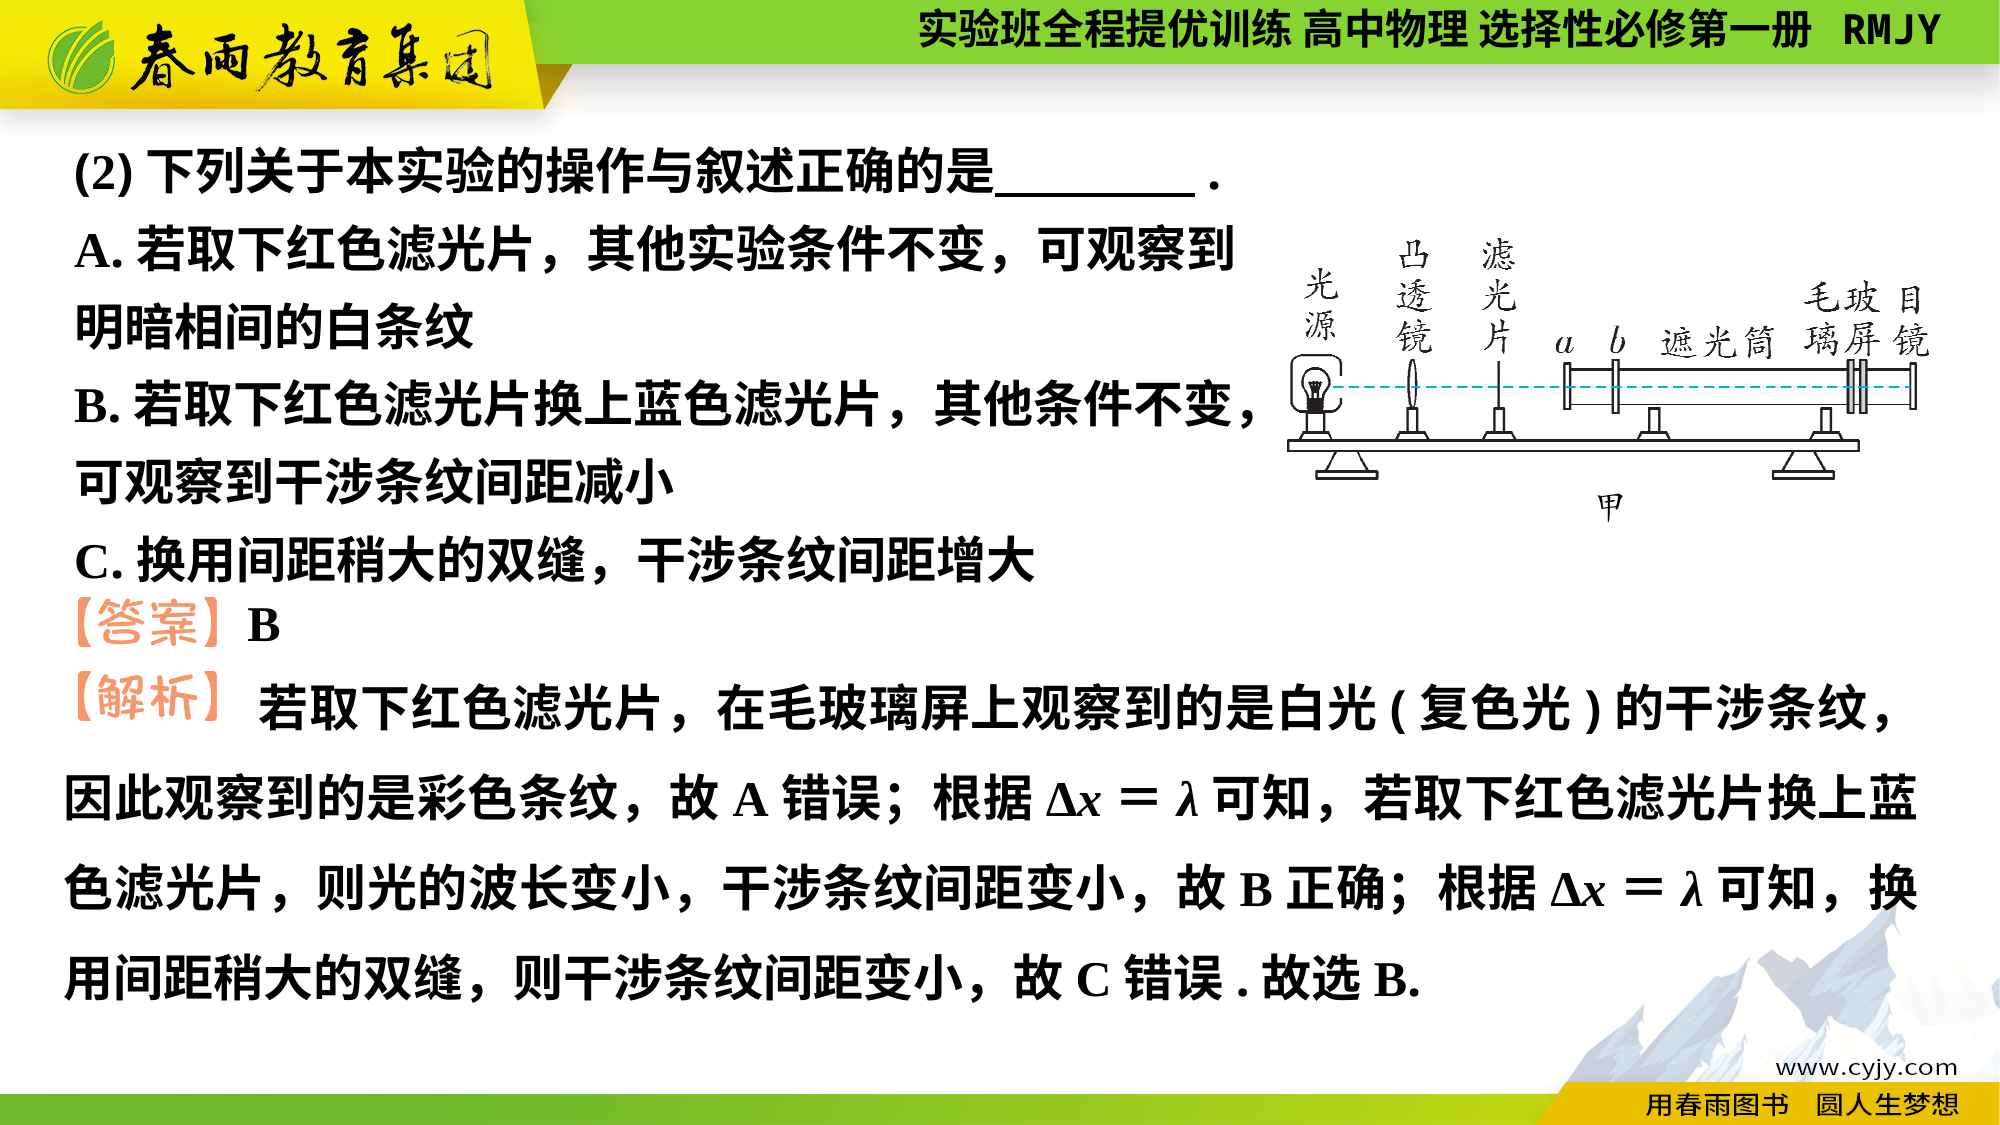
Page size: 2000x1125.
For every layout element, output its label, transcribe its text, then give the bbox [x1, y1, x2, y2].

picture [0, 0, 2000, 1125]
text_box B [232, 584, 296, 659]
list (2)下列关于本实验的操作与叙述正确的是 . A.若取下红色滤光片，其他实验条件不变，可观察到 明暗相间的白条纹 B.若取下红色滤光片换上蓝色滤光片，其他条件不变， 可观察到干涉条纹间距减小 C.换用间距稍大的双缝，干涉条纹间距增大 [59, 113, 1944, 602]
